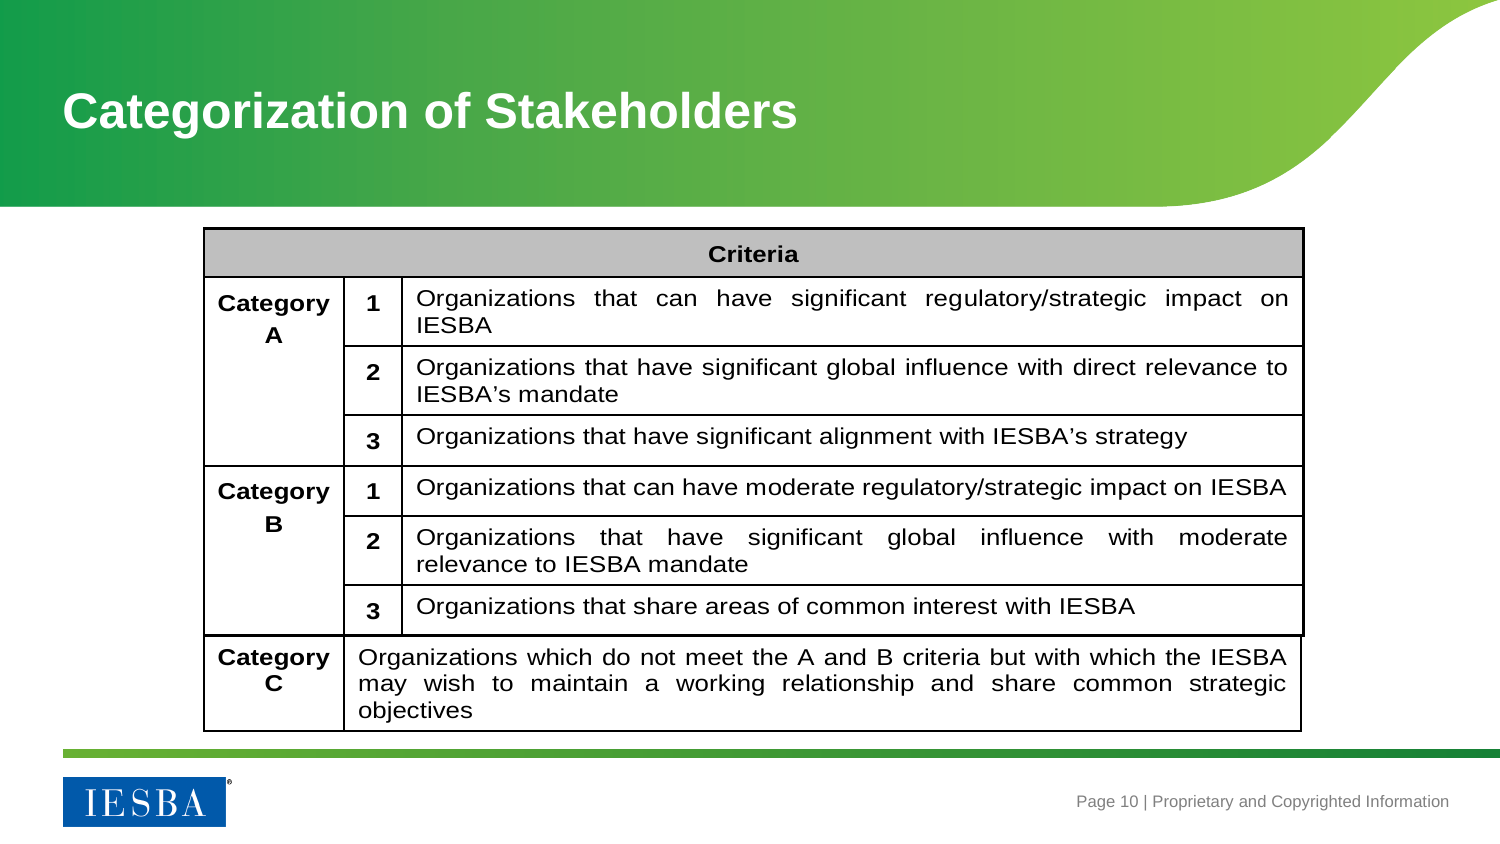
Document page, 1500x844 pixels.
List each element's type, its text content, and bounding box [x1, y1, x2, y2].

picture [63, 227, 1421, 827]
picture [0, 0, 1500, 207]
title Categorization of Stakeholders [62, 75, 1300, 142]
